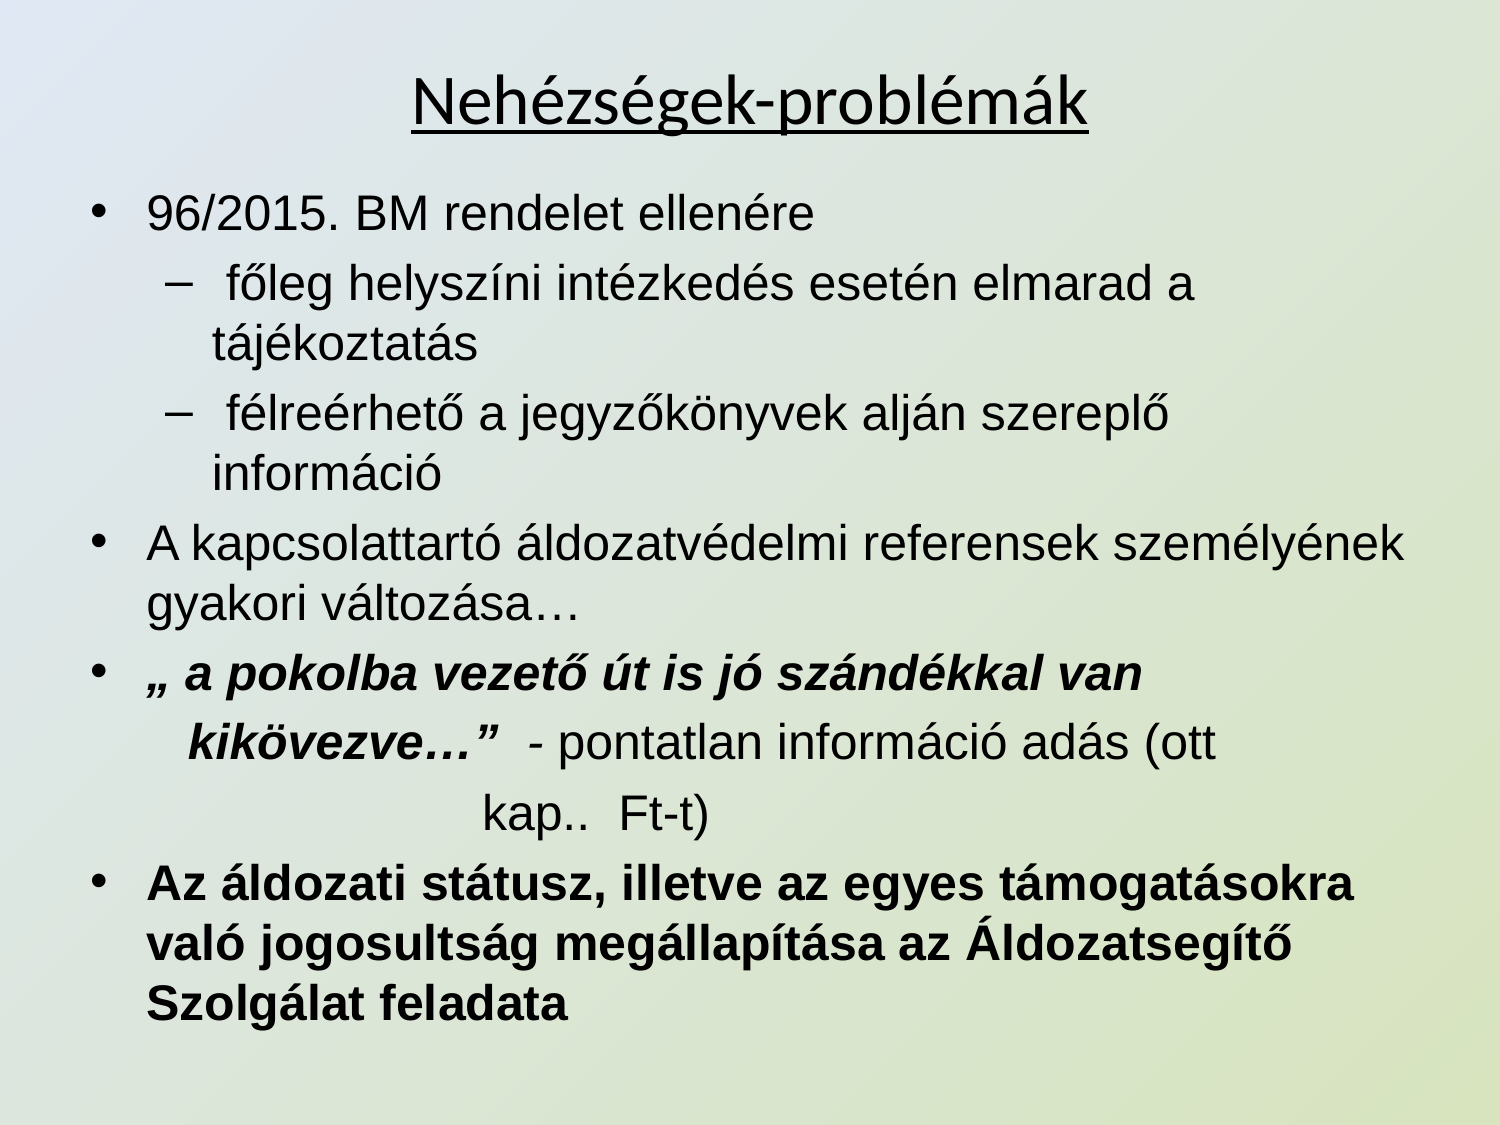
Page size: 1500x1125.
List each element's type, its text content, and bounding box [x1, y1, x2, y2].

title Nehézségek-problémák [74, 44, 1426, 172]
list 96/2015. BM rendelet ellenére főleg helyszíni intézkedés esetén elmarad a tájékoztatás félreérhető a jegyzőkönyvek alján szereplő információ A kapcsolattartó áldozatvédelmi referensek személyének gyakori változása… „ a pokolba vezető út is jó szándékkal van kikövezve…” - pontatlan információ adás (ott kap.. Ft-t) Az áldozati státusz, illetve az egyes támogatásokra való jogosultság megállapítása az Áldozatsegítő Szolgálat feladata [74, 172, 1426, 1006]
